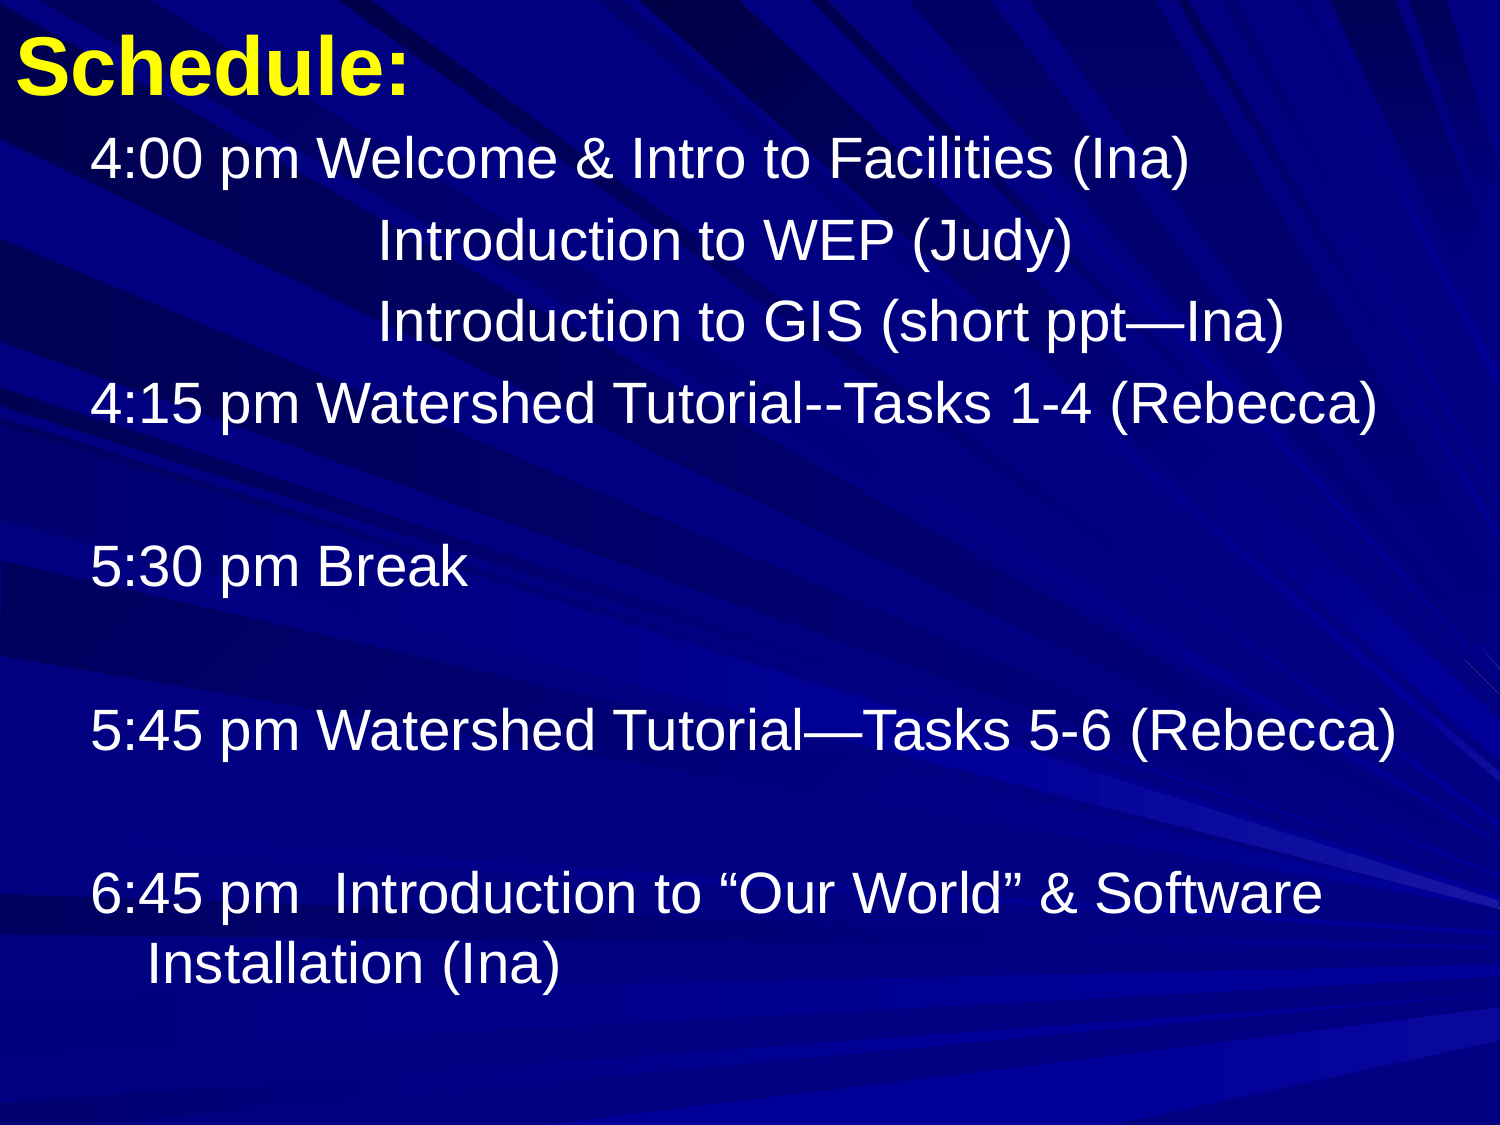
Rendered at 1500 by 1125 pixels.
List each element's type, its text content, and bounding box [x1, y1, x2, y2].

title Schedule: [0, 0, 1276, 126]
list 4:00 pm Welcome & Intro to Facilities (Ina) Introduction to WEP (Judy) Introduction to GIS (short ppt—Ina) 4:15 pm Watershed Tutorial--Tasks 1-4 (Rebecca) 5:30 pm Break 5:45 pm Watershed Tutorial—Tasks 5-6 (Rebecca) 6:45 pm Introduction to “Our World” & Software Installation (Ina) [74, 112, 1500, 1125]
